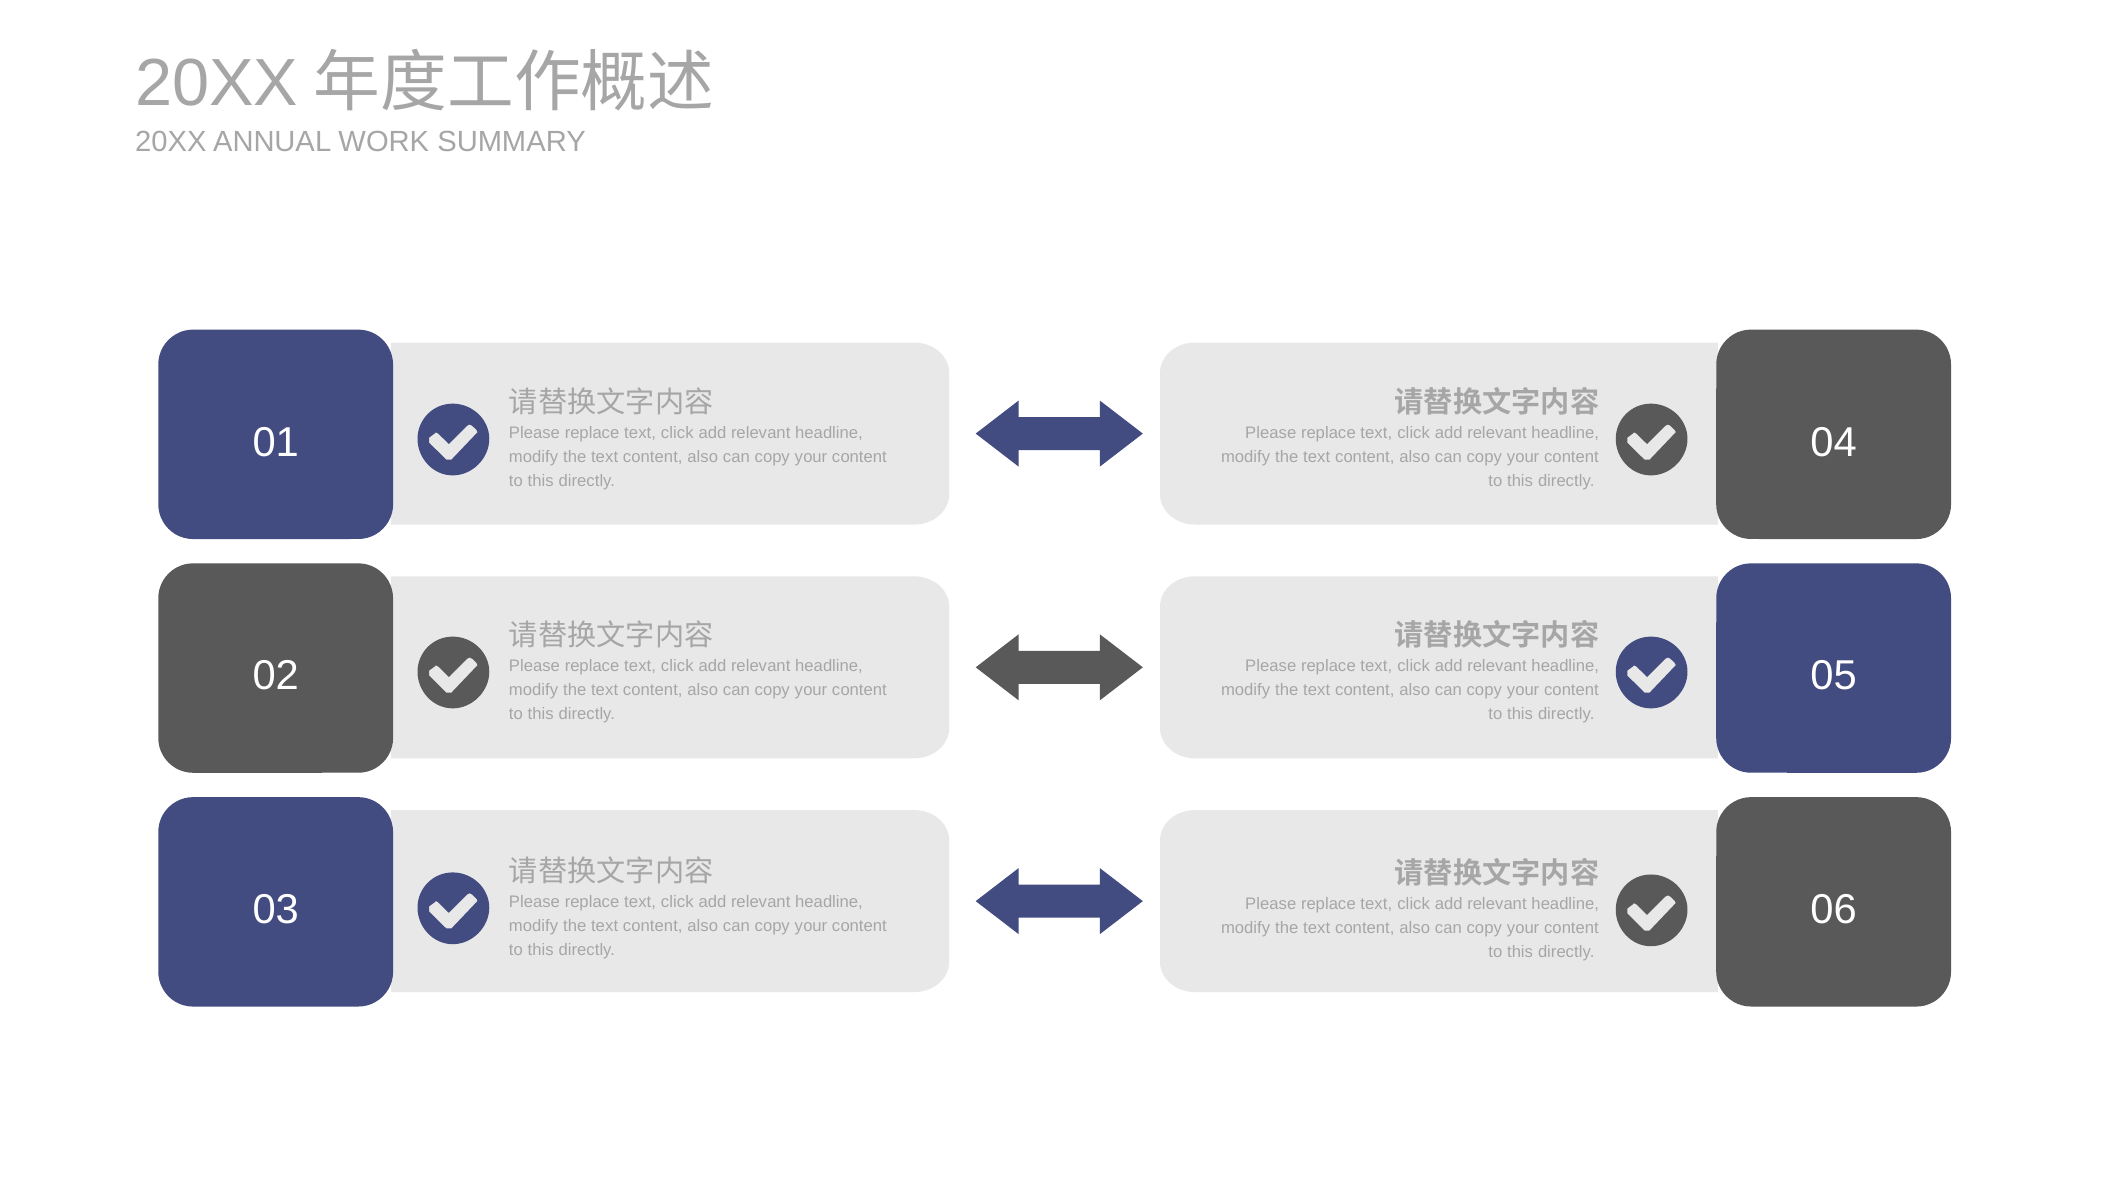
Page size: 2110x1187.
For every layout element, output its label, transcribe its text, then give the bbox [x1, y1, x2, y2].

text_box 20XX ANNUAL WORK SUMMARY [135, 122, 596, 158]
text_box 05 [1715, 562, 1953, 774]
text_box [974, 865, 1145, 937]
text_box [390, 809, 951, 994]
text_box [390, 575, 951, 760]
text_box 04 [1715, 328, 1953, 541]
text_box [417, 872, 490, 945]
text_box 01 [157, 328, 395, 541]
text_box 02 [157, 562, 395, 774]
text_box [417, 636, 490, 709]
text_box 请替换文字内容 Please replace text, click add relevant headline, modify the text content, also can copy your content to this directly. [1211, 847, 1600, 961]
text_box 请替换文字内容 Please replace text, click add relevant headline, modify the text content, also can copy your content to this directly. [508, 844, 897, 959]
text_box 06 [1715, 796, 1953, 1008]
text_box [974, 632, 1145, 703]
text_box [1158, 341, 1720, 526]
text_box [1158, 575, 1720, 760]
text_box [1158, 809, 1720, 994]
text_box 03 [157, 796, 395, 1008]
text_box [417, 403, 490, 476]
text_box 请替换文字内容 Please replace text, click add relevant headline, modify the text content, also can copy your content to this directly. [1211, 609, 1600, 723]
text_box [1615, 636, 1688, 709]
text_box 20XX年度工作概述 [135, 38, 783, 119]
text_box [1615, 874, 1688, 947]
text_box 请替换文字内容 Please replace text, click add relevant headline, modify the text content, also can copy your content to this directly. [508, 609, 897, 723]
text_box [390, 341, 951, 526]
text_box [1615, 403, 1688, 476]
text_box [974, 398, 1145, 469]
text_box 请替换文字内容 Please replace text, click add relevant headline, modify the text content, also can copy your content to this directly. [1211, 376, 1600, 490]
text_box 请替换文字内容 Please replace text, click add relevant headline, modify the text content, also can copy your content to this directly. [508, 376, 897, 490]
